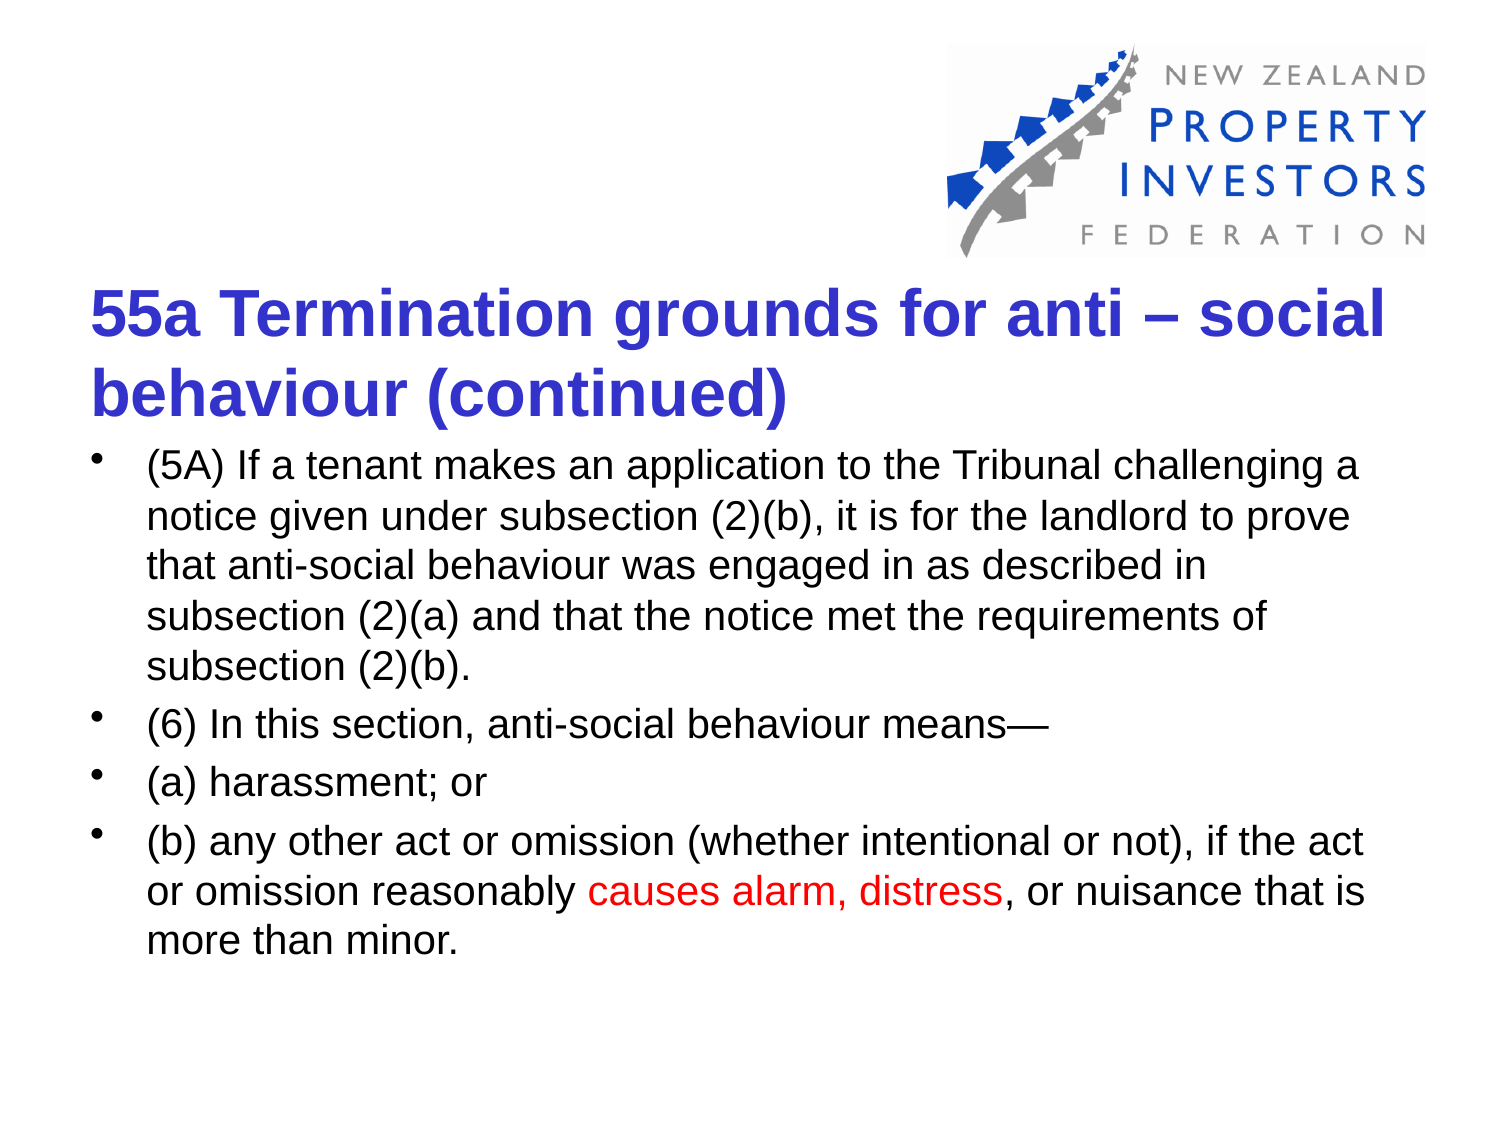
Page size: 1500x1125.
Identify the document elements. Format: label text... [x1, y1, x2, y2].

picture [946, 44, 1426, 258]
list 55a Termination grounds for anti – social behaviour (continued) (5A) If a tenant makes an application to the Tribunal challenging a notice given under subsection (2)﻿(b), it is for the landlord to prove that anti-social behaviour was engaged in as described in subsection (2)﻿(a) and that the notice met the requirements of subsection (2)﻿(b). (6) In this section, anti-social behaviour means— (a) harassment; or (b) any other act or omission (whether intentional or not), if the act or omission reasonably causes alarm, distress, or nuisance that is more than minor. [74, 262, 1426, 1006]
